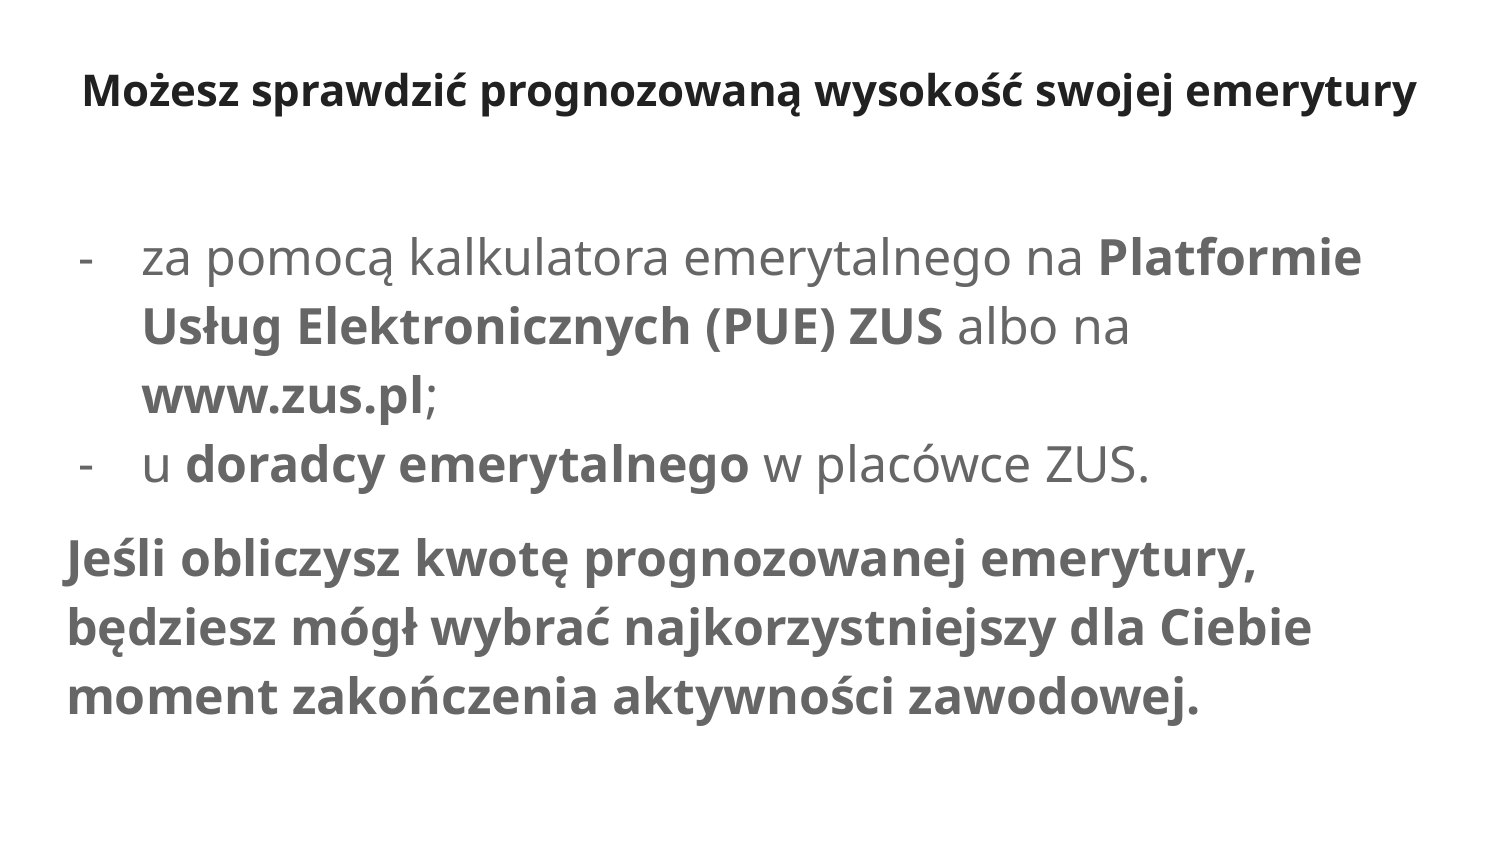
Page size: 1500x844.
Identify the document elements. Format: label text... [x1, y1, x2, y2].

list za pomocą kalkulatora emerytalnego na Platformie Usług Elektronicznych (PUE) ZUS albo na www.zus.pl; u doradcy emerytalnego w placówce ZUS. Jeśli obliczysz kwotę prognozowanej emerytury, będziesz mógł wybrać najkorzystniejszy dla Ciebie moment zakończenia aktywności zawodowej. [51, 201, 1449, 813]
title Możesz sprawdzić prognozowaną wysokość swojej emerytury [51, 48, 1449, 180]
